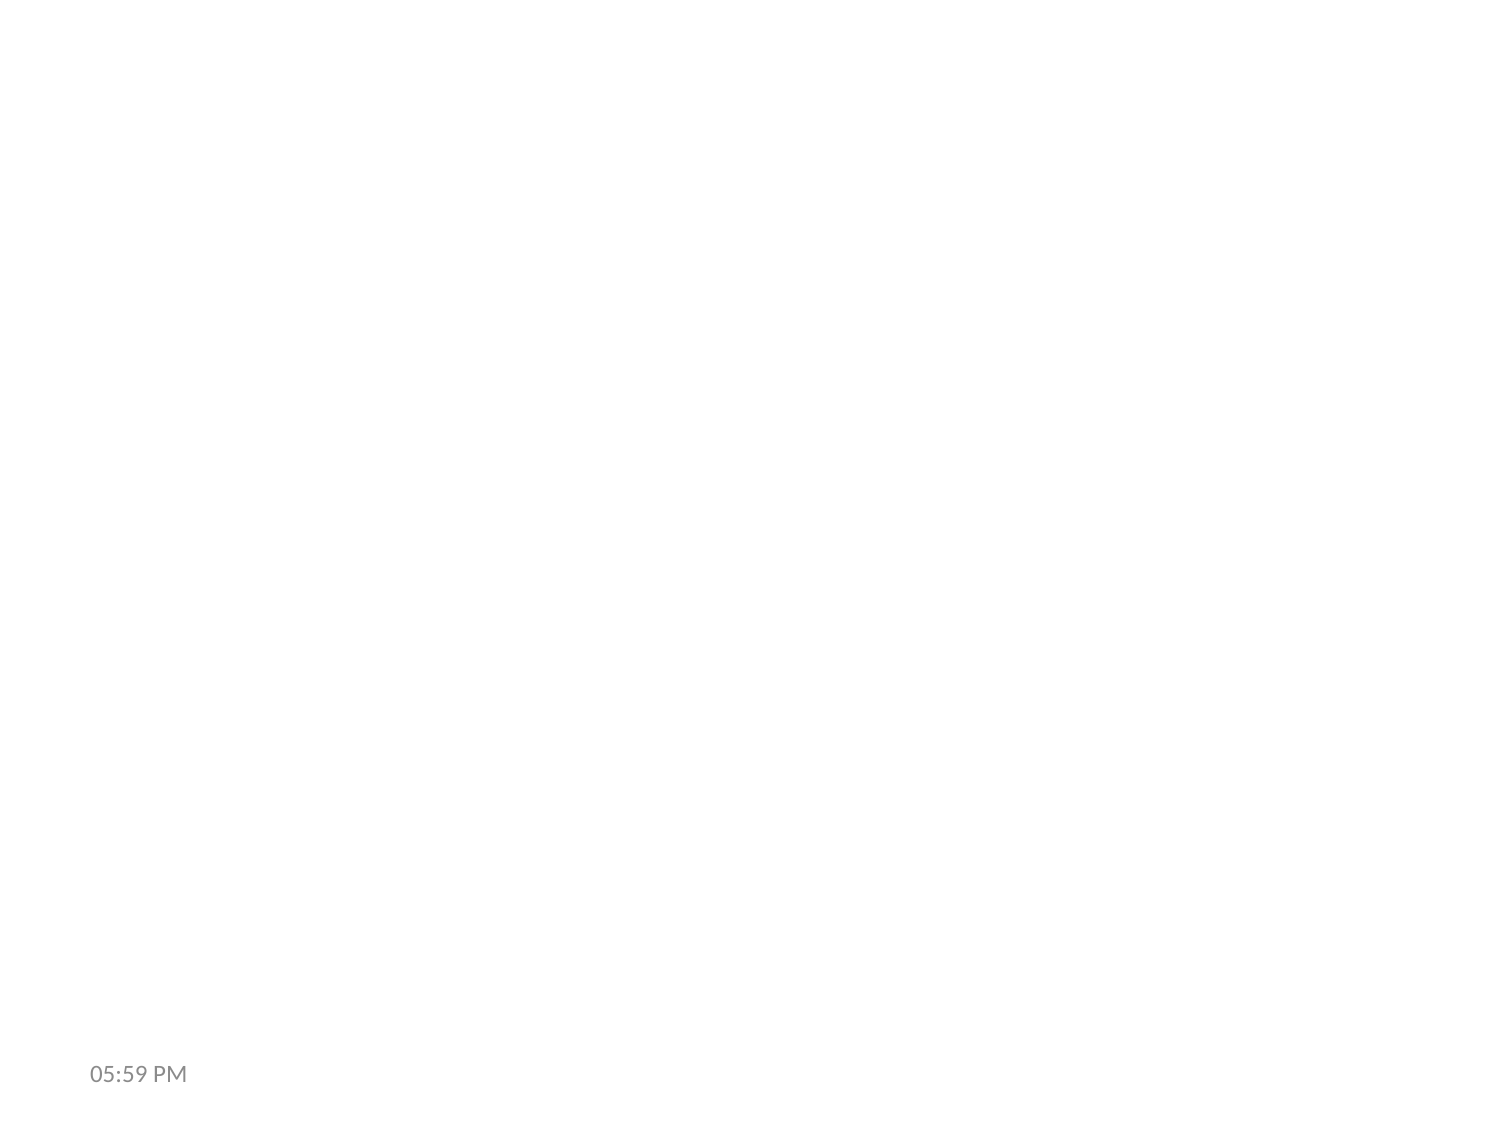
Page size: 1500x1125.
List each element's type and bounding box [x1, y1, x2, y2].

slide_number [75, 1042, 425, 1103]
